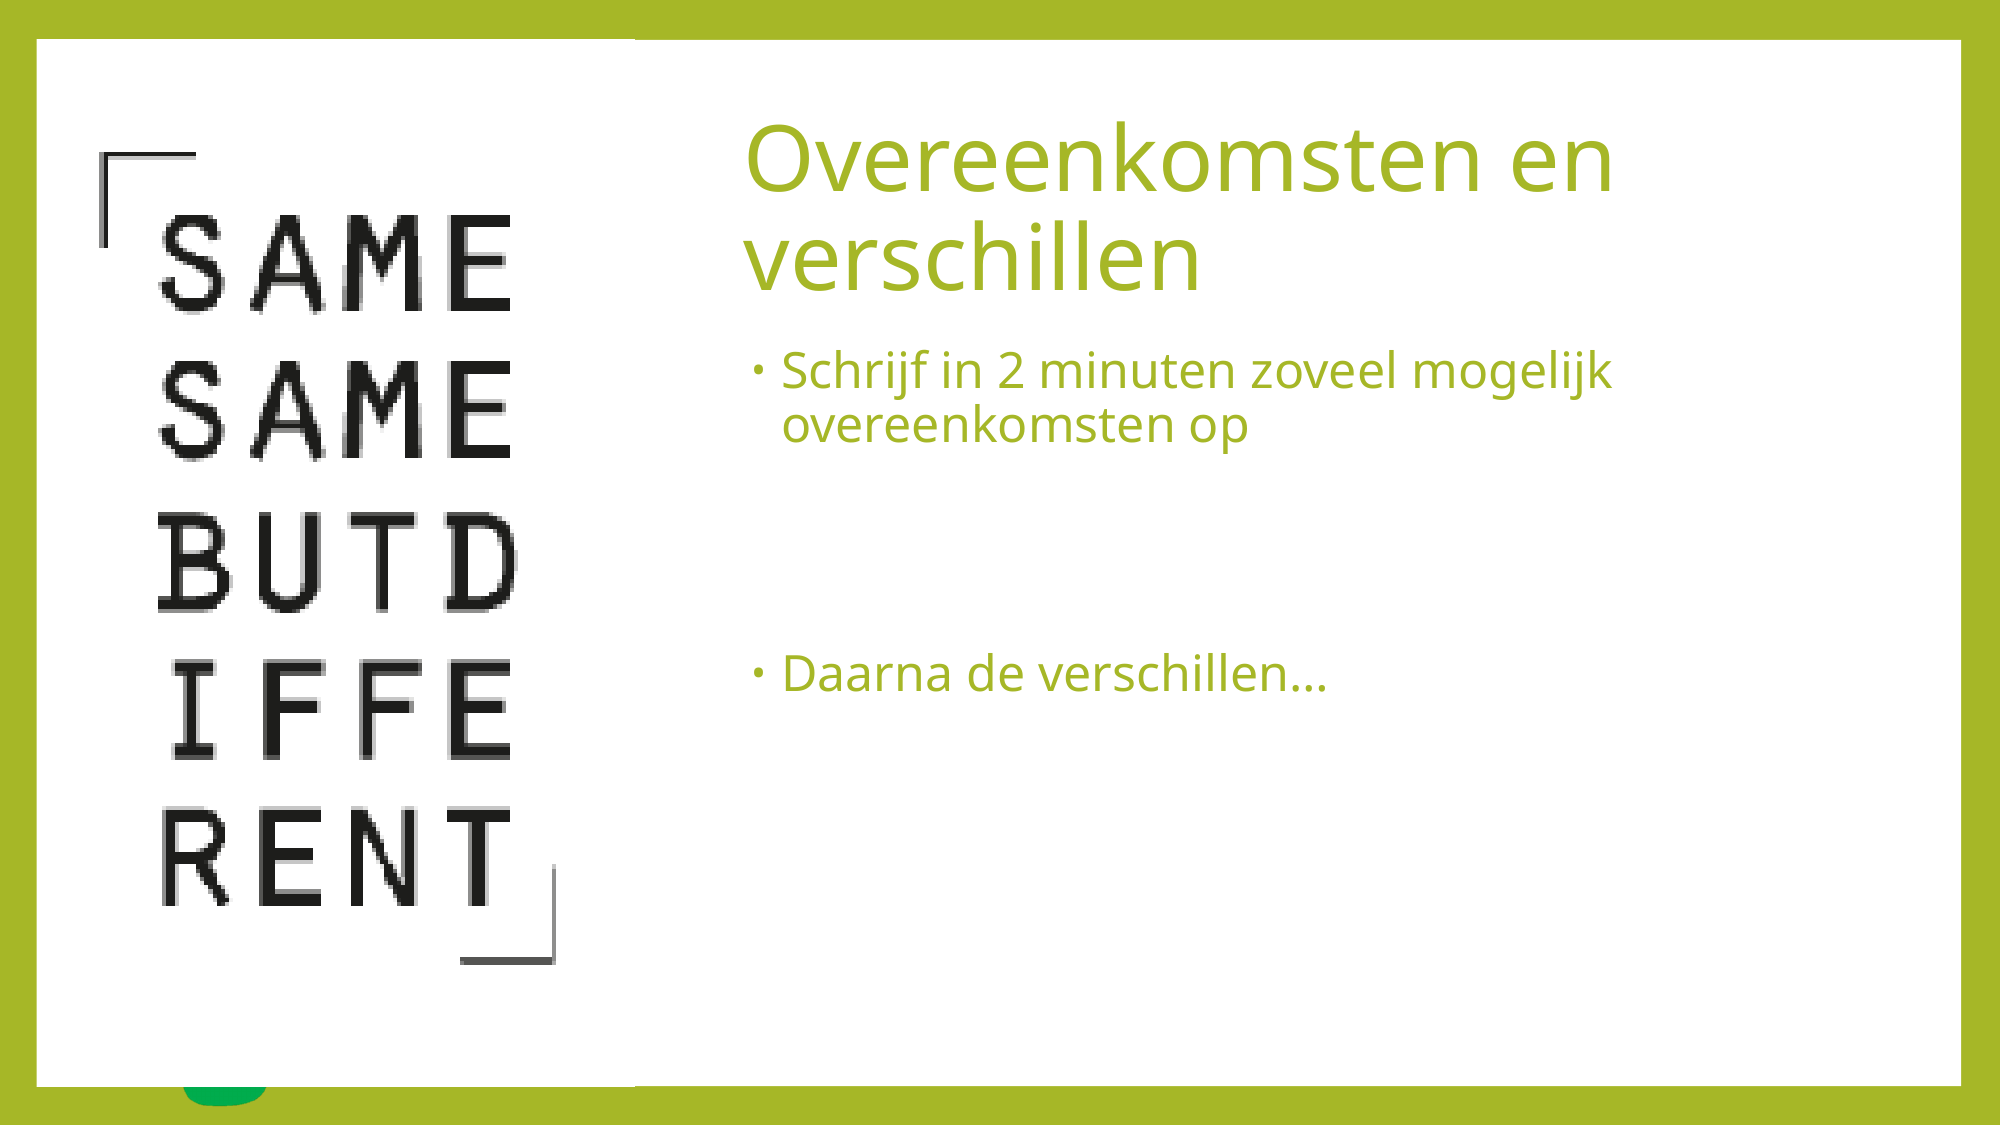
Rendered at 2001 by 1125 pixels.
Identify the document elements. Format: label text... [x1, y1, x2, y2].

picture [36, 39, 636, 1110]
title Overeenkomsten en verschillen [728, 99, 1827, 323]
list Schrijf in 2 minuten zoveel mogelijk overeenkomsten op Daarna de verschillen… [728, 337, 1827, 1000]
